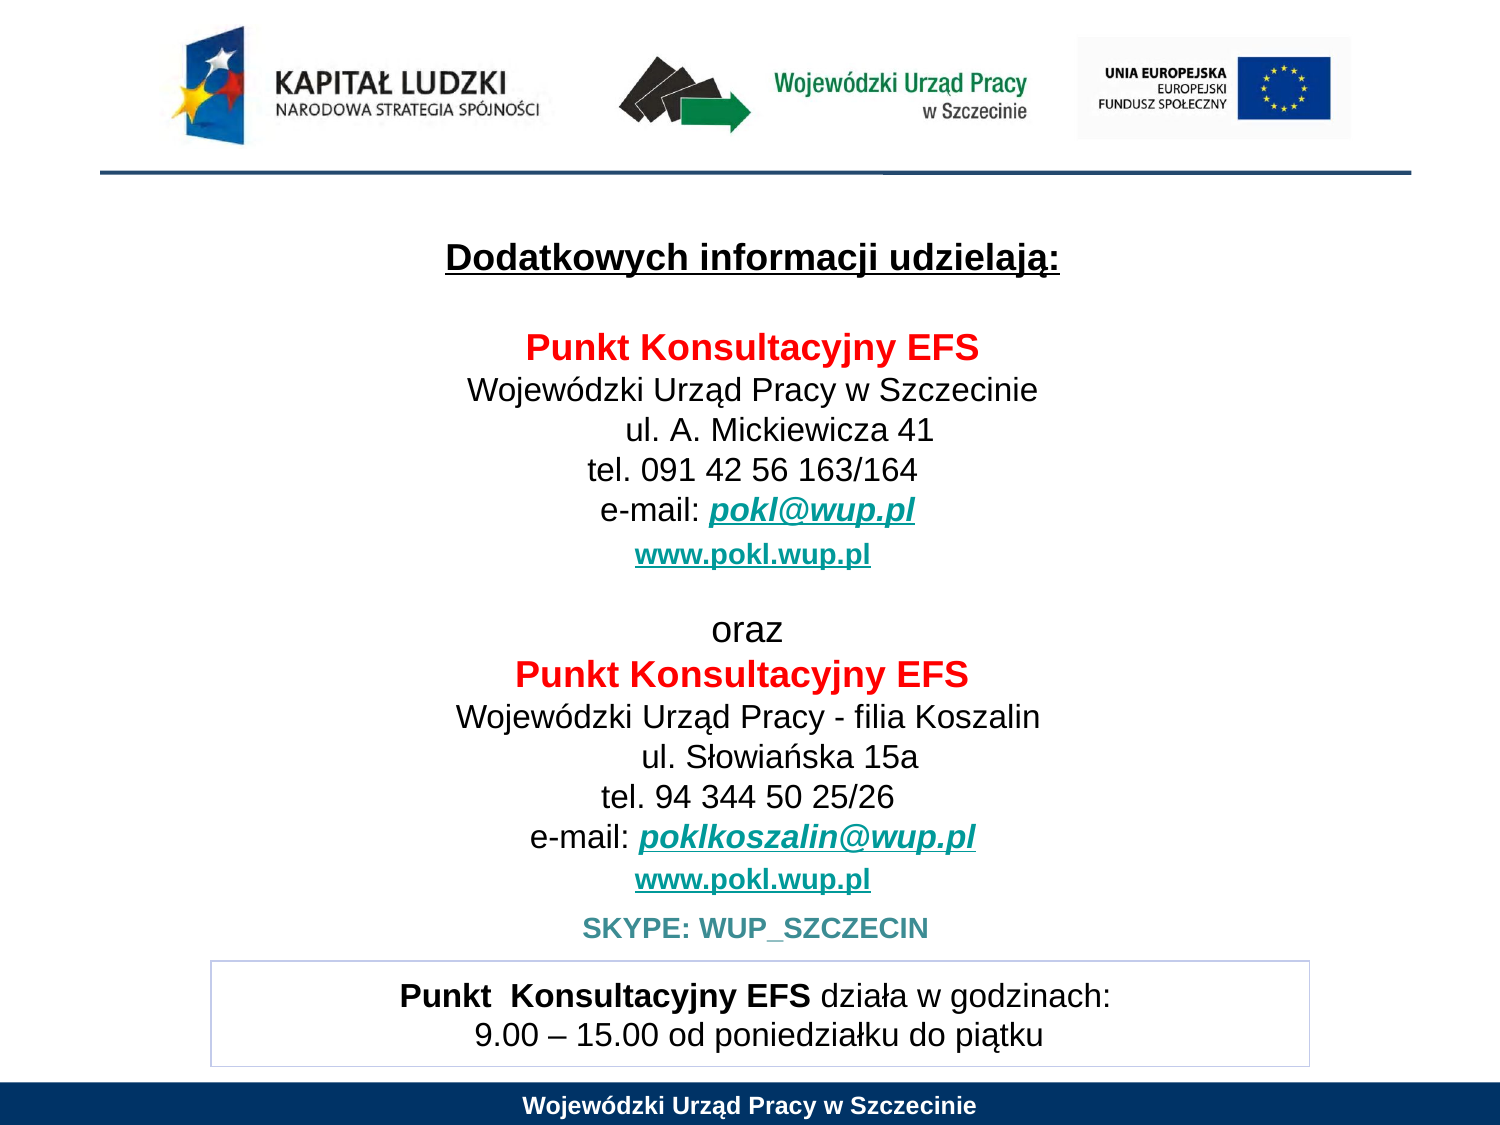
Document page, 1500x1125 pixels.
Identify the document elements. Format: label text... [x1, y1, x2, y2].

picture [159, 24, 1353, 149]
text_box Punkt Konsultacyjny EFS działa w godzinach: 9.00 – 15.00 od poniedziałku do piątku [210, 960, 1310, 1067]
text_box Dodatkowych informacji udzielają: Punkt Konsultacyjny EFS Wojewódzki Urząd Pracy w Szczecinie ul. A. Mickiewicza 41 tel. 091 42 56 163/164 e-mail: pokl@wup.pl www.pokl.wup.pl oraz Punkt Konsultacyjny EFS Wojewódzki Urząd Pracy - filia Koszalin ul. Słowiańska 15a tel. 94 344 50 25/26 e-mail: poklkoszalin@wup.pl www.pokl.wup.pl [177, 175, 1329, 938]
text_box SKYPE: WUP_SZCZECIN [515, 902, 996, 952]
